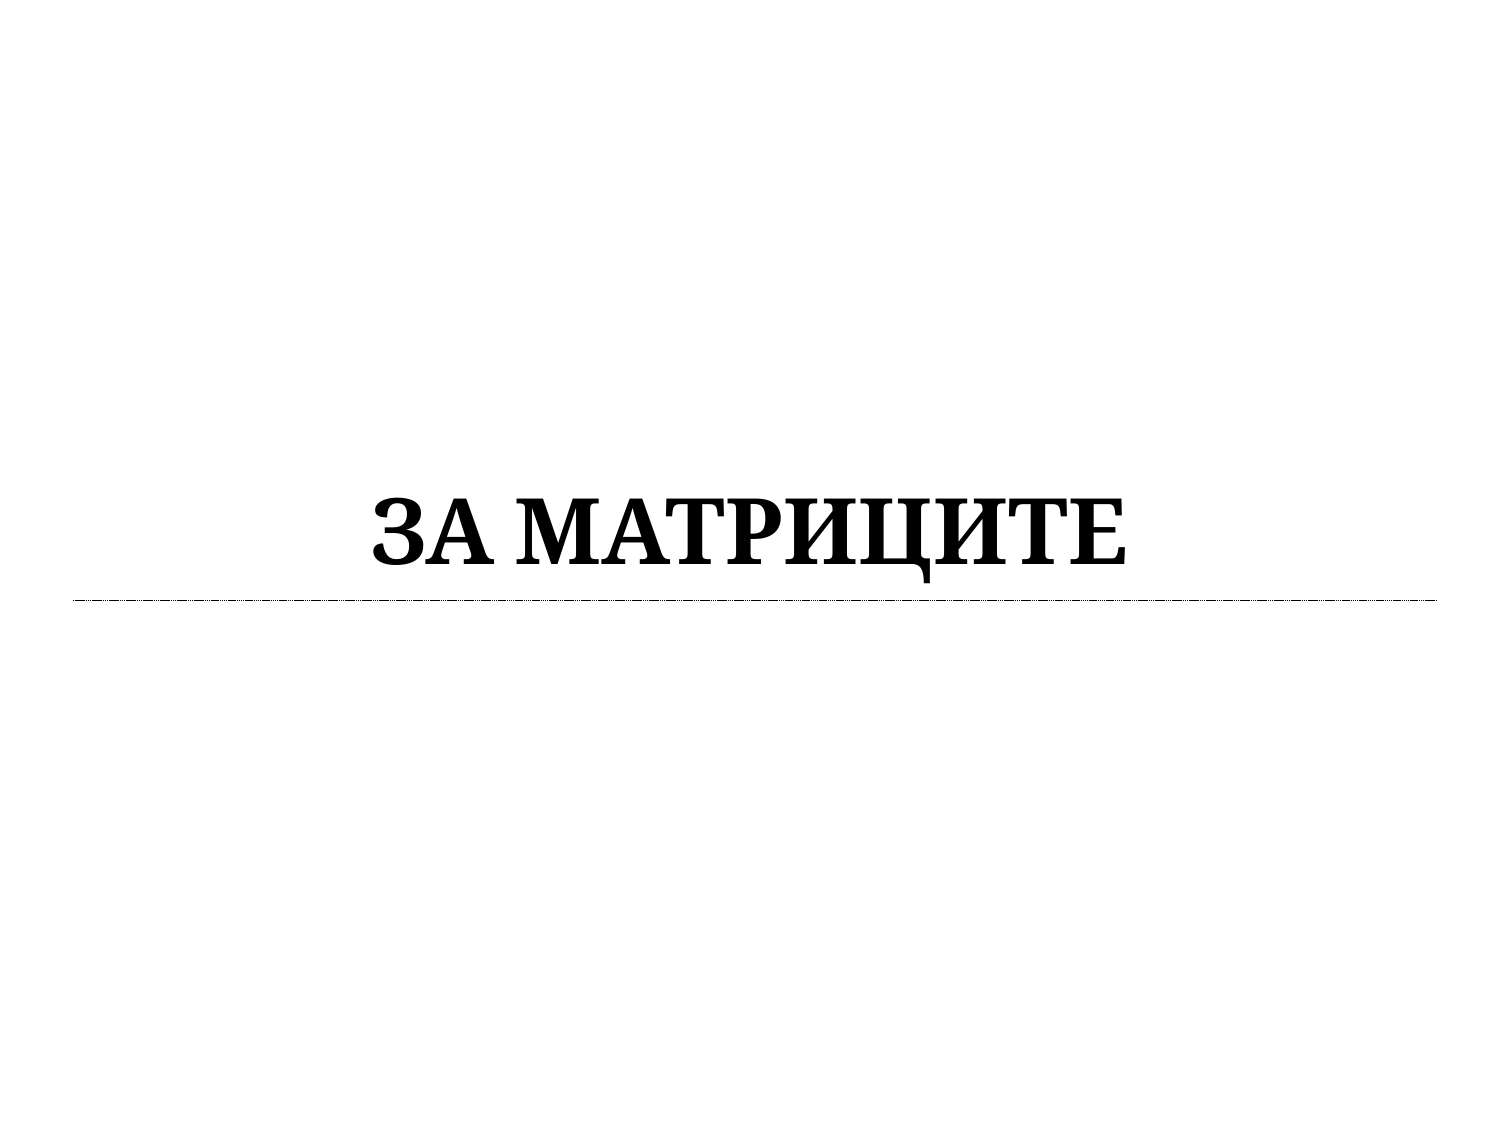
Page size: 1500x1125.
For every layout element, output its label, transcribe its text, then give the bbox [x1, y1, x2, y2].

title За матриците [0, 346, 1500, 594]
